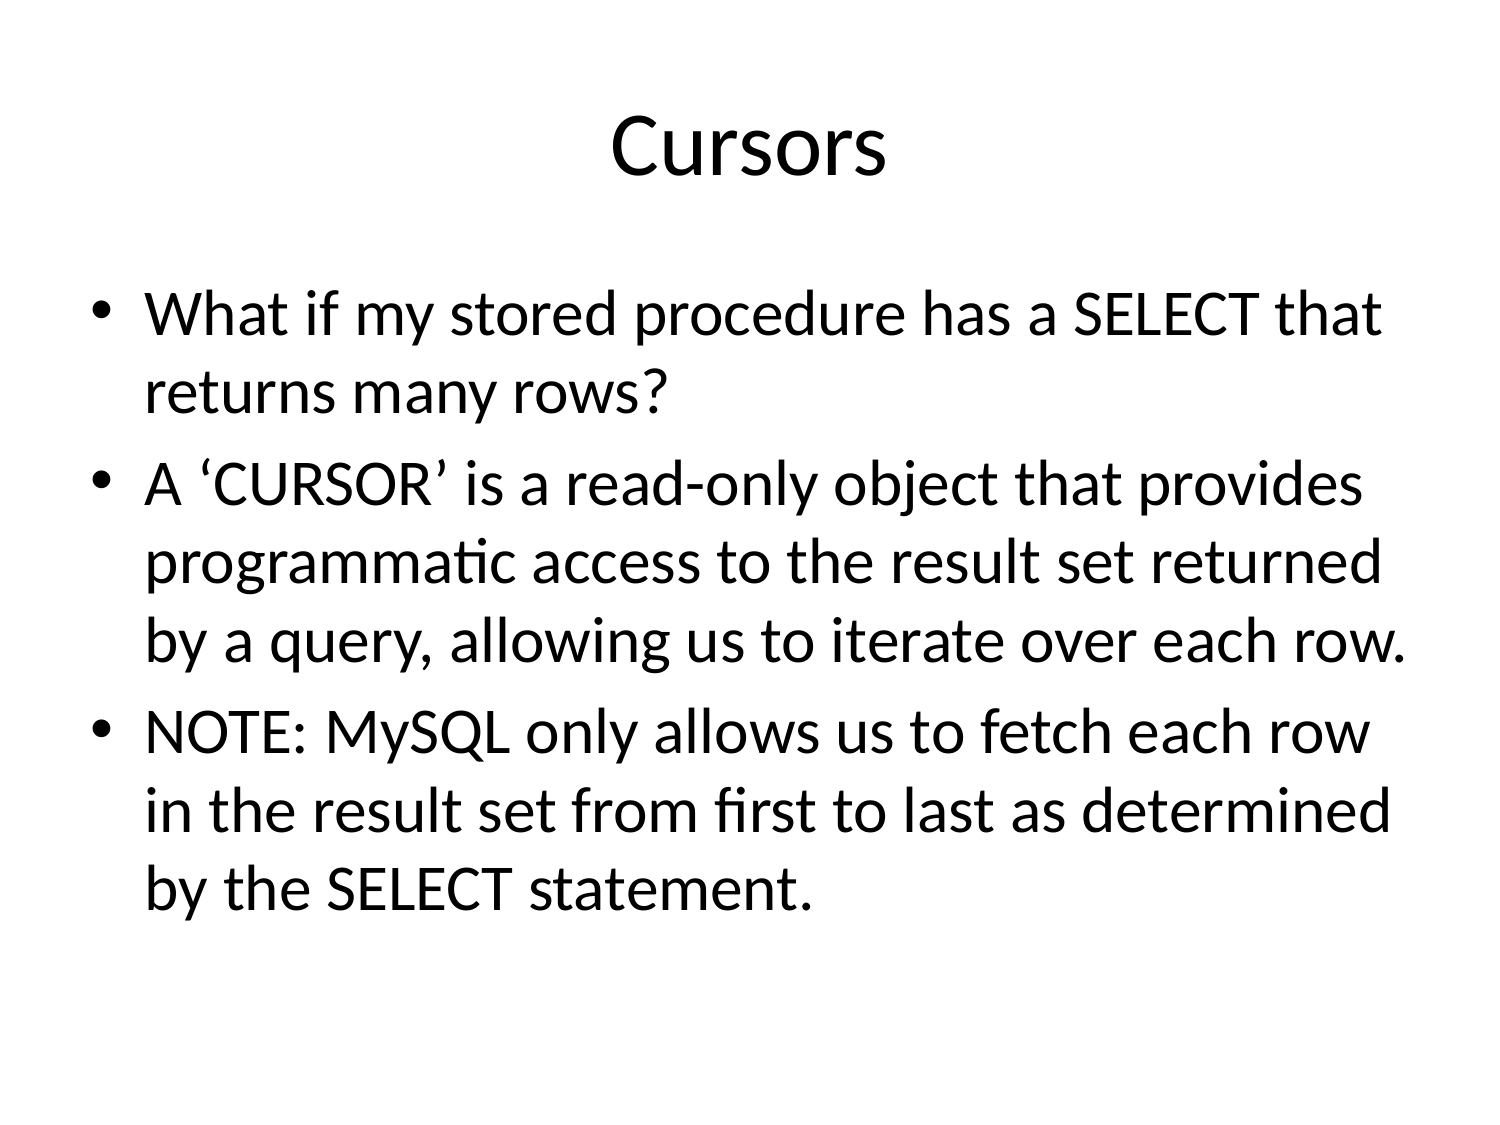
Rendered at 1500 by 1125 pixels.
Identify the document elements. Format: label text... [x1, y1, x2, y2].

list What if my stored procedure has a SELECT that returns many rows? A ‘CURSOR’ is a read-only object that provides programmatic access to the result set returned by a query, allowing us to iterate over each row. NOTE: MySQL only allows us to fetch each row in the result set from first to last as determined by the SELECT statement. [75, 262, 1425, 1005]
title Cursors [75, 45, 1425, 233]
